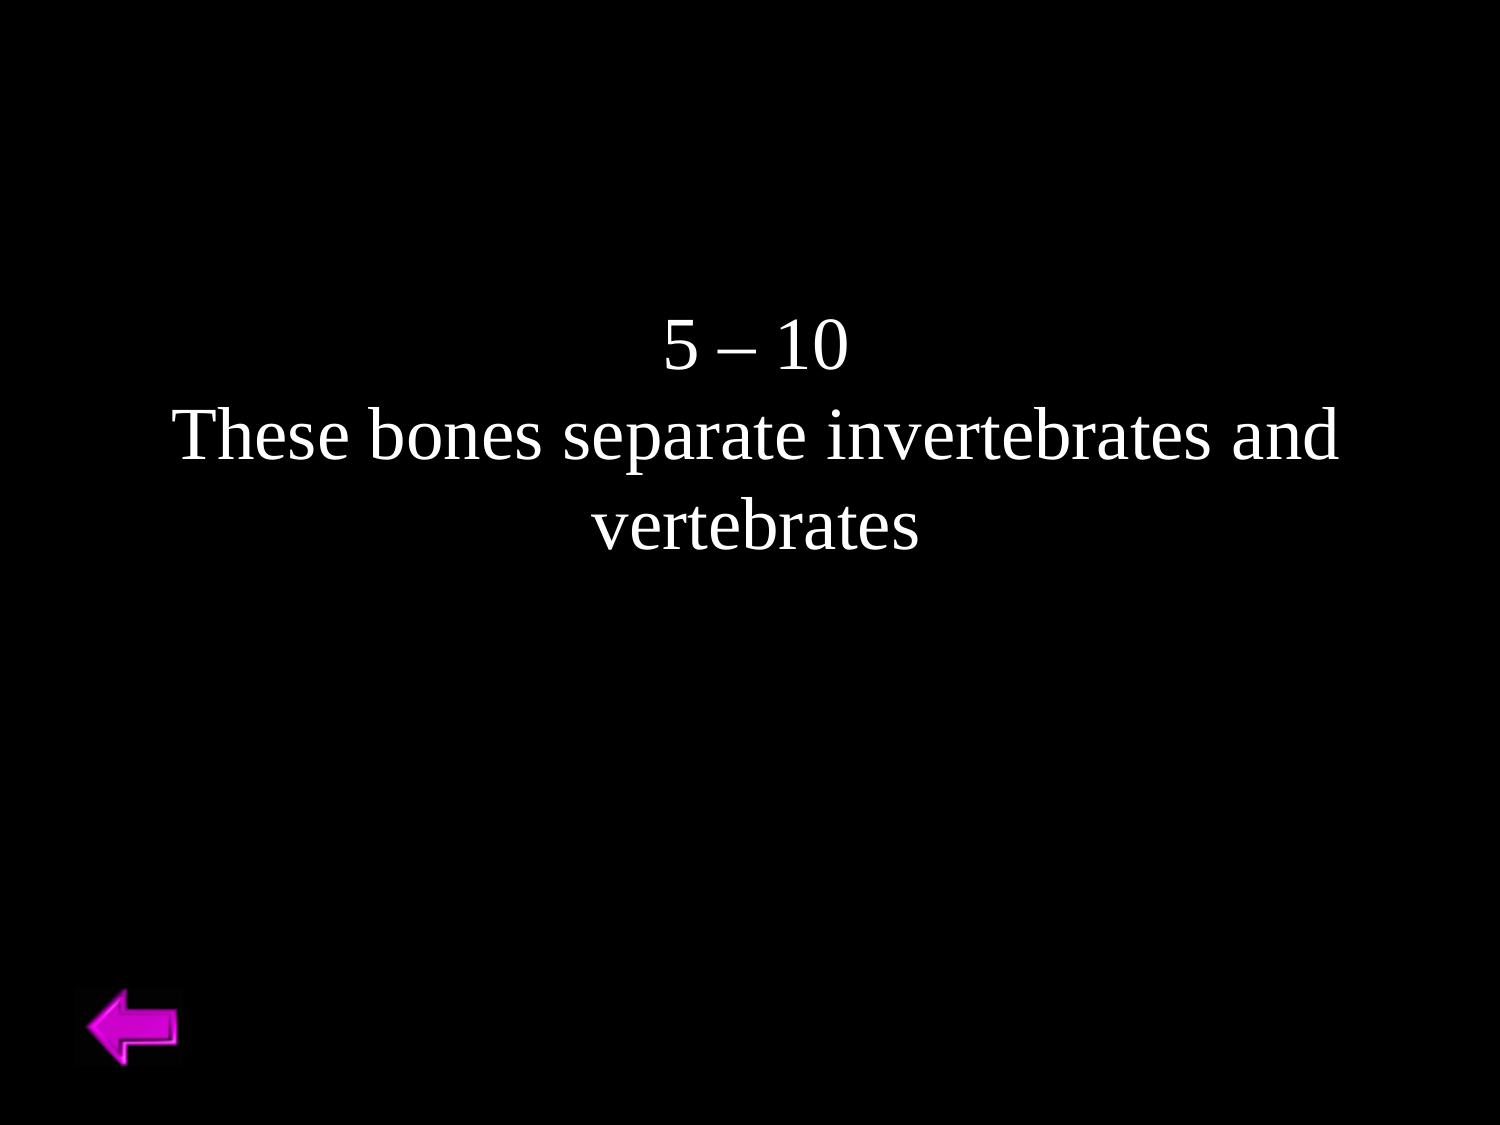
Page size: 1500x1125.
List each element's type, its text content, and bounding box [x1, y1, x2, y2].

picture [74, 987, 183, 1066]
text_box 5 – 10 These bones separate invertebrates and vertebrates [24, 287, 1488, 573]
